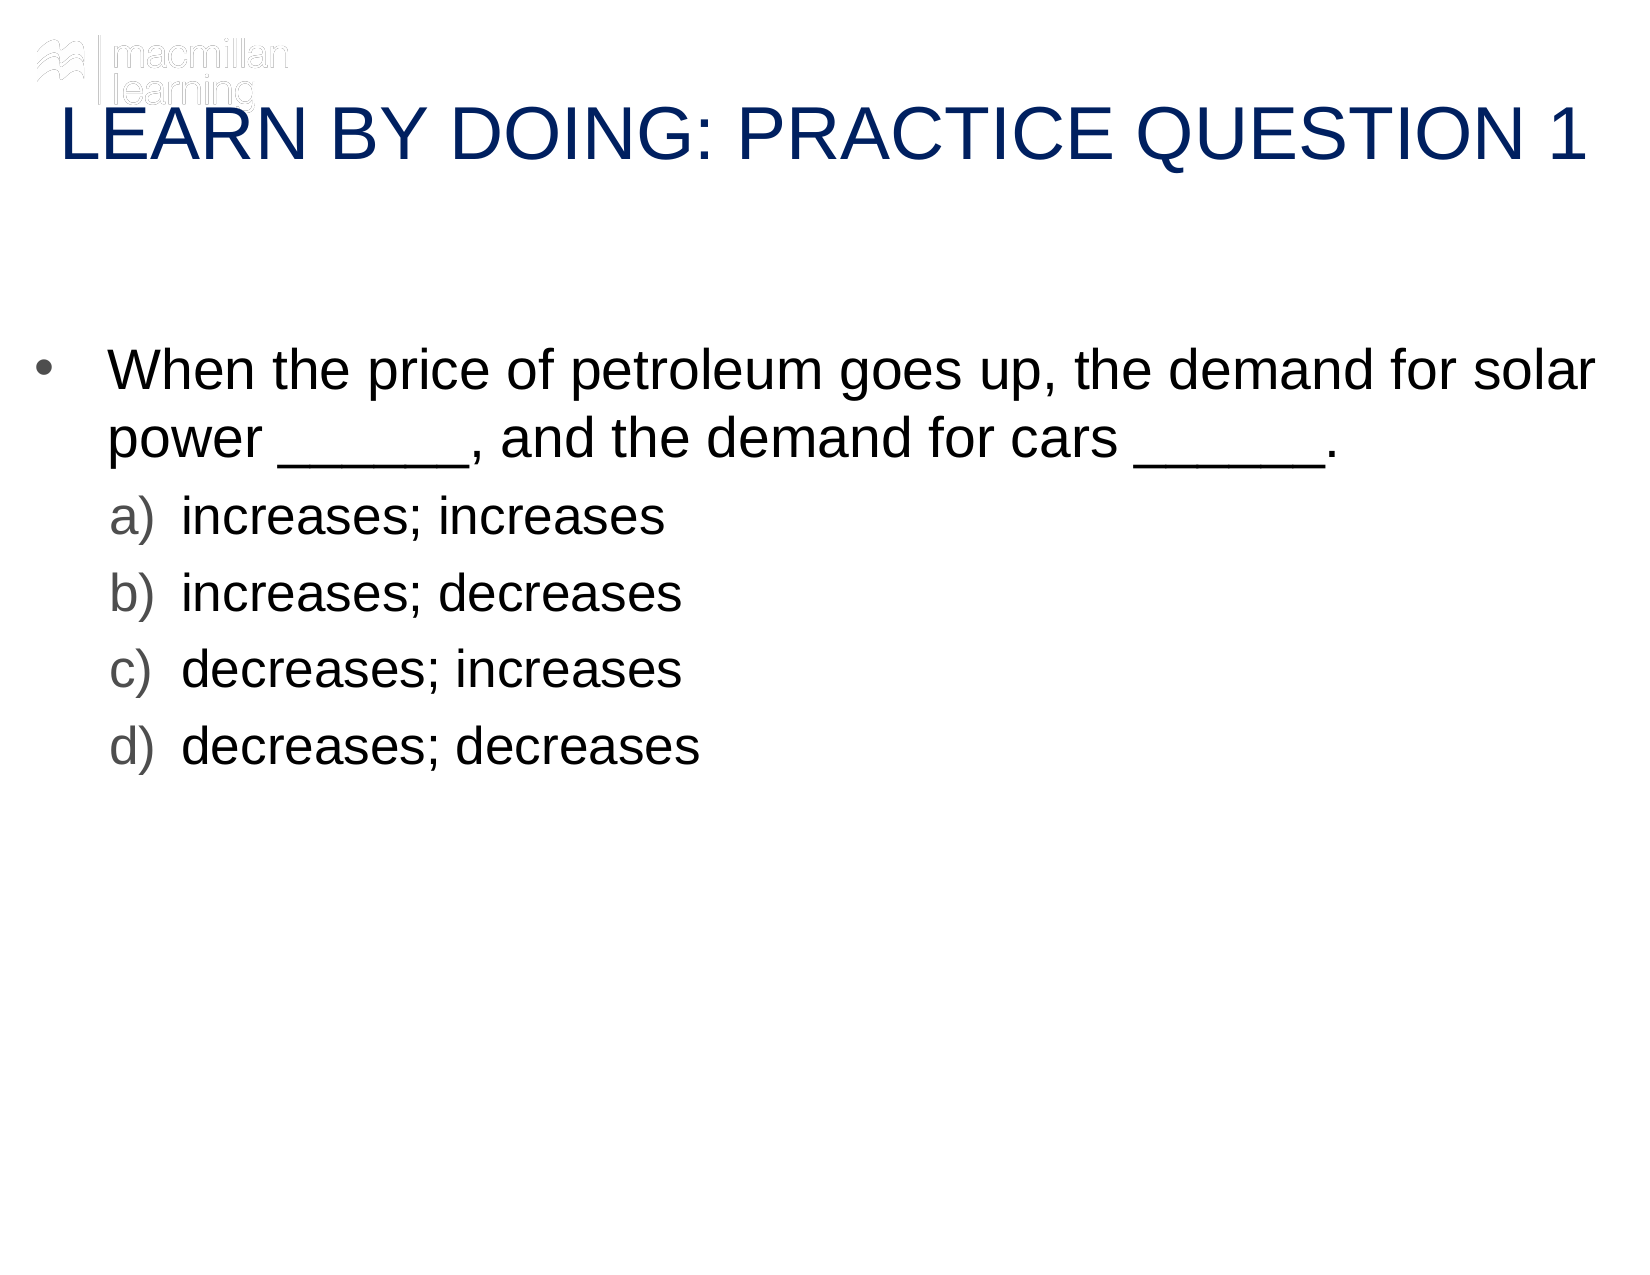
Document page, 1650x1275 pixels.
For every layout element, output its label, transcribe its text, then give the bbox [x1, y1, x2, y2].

title LEARN BY DOING: PRACTICE QUESTION 1 [0, 62, 1650, 197]
list When the price of petroleum goes up, the demand for solar power ______, and the demand for cars ______. increases; increases increases; decreases decreases; increases decreases; decreases [19, 317, 1628, 792]
picture [37, 35, 288, 62]
